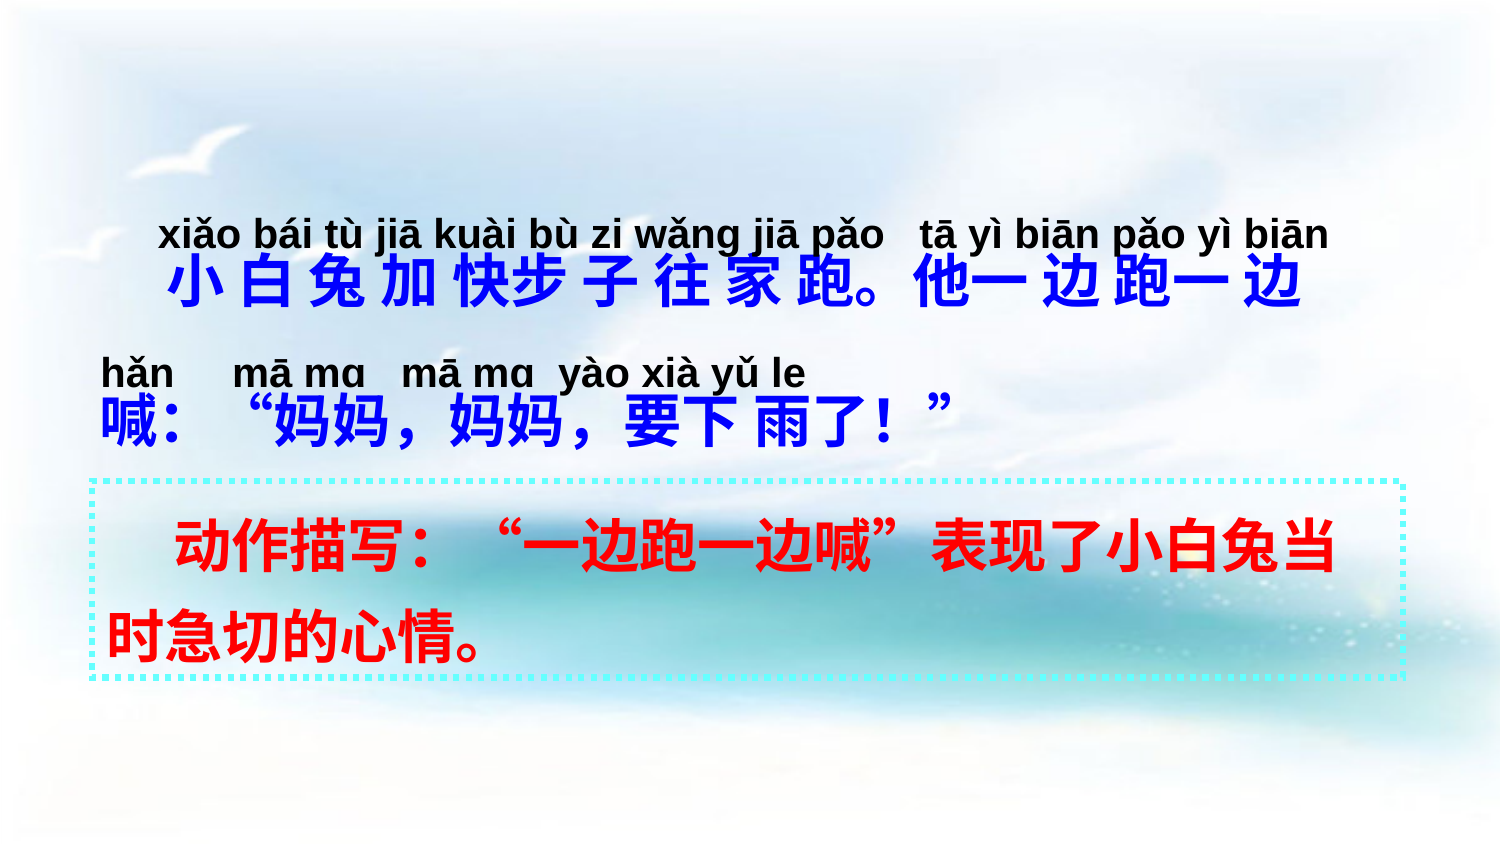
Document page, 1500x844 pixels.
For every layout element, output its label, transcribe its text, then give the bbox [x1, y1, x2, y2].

picture [0, 0, 1500, 844]
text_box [84, 109, 1417, 440]
text_box 动作描写：“一边跑一边喊”表现了小白兔当时急切的心情。 [91, 480, 1403, 678]
